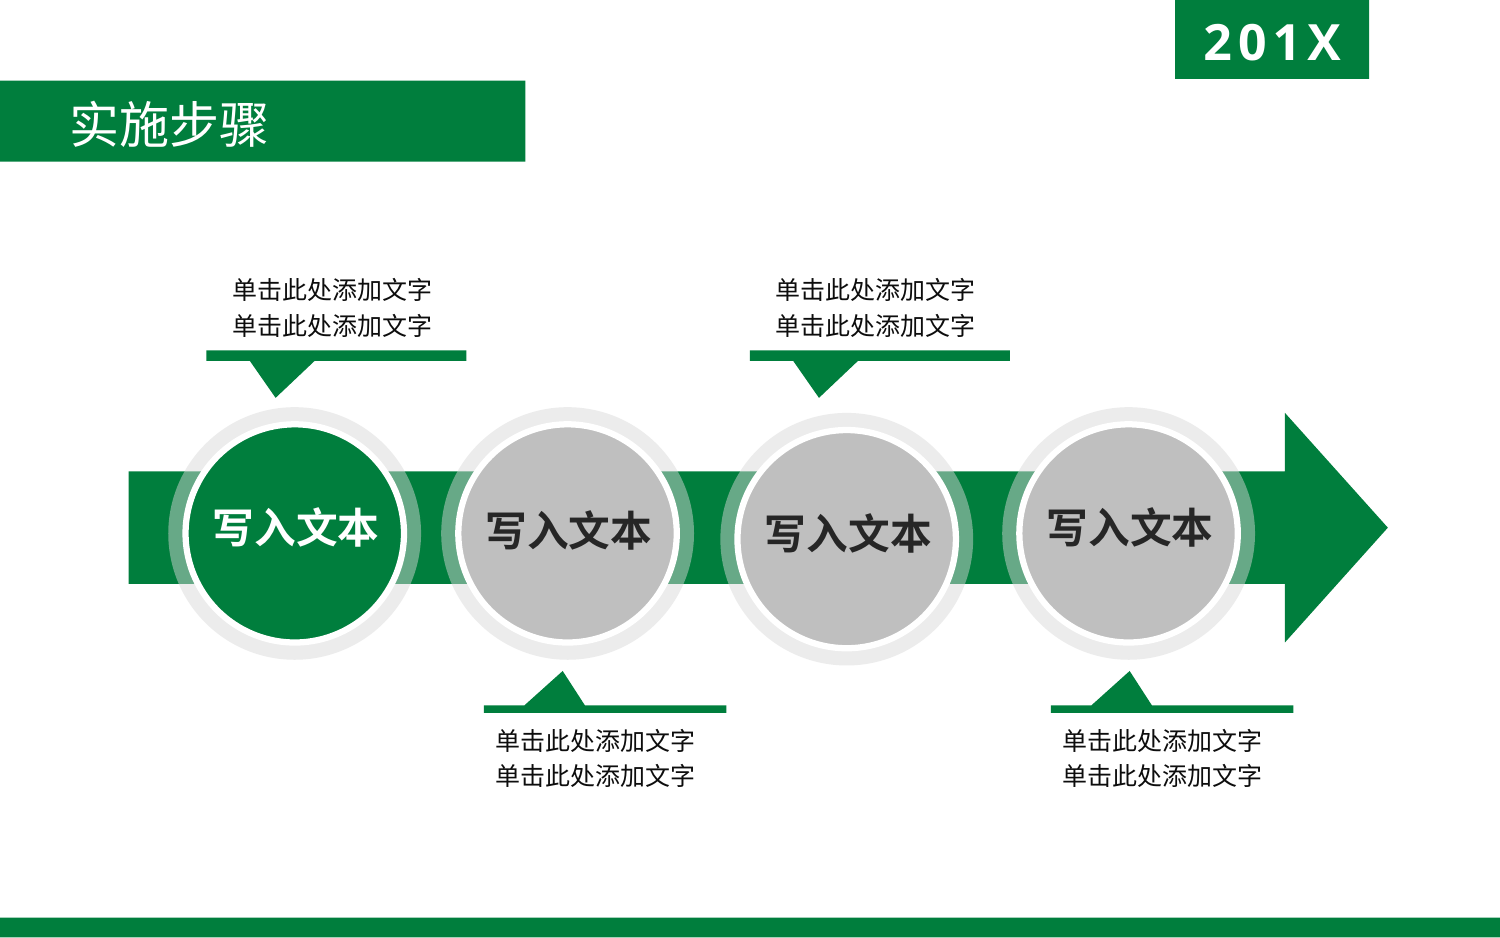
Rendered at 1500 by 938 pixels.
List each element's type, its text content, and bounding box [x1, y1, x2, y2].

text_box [990, 406, 1270, 660]
text_box 单击此处添加文字 单击此处添加文字 [760, 261, 1003, 348]
text_box [481, 668, 729, 716]
text_box [0, 916, 1500, 938]
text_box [437, 406, 709, 660]
text_box [1048, 668, 1296, 716]
text_box 实施步骤 [54, 85, 285, 161]
text_box 201X [1188, 3, 1356, 78]
text_box [0, 79, 528, 164]
text_box [204, 348, 469, 400]
text_box 单击此处添加文字 单击此处添加文字 [217, 261, 460, 348]
text_box [1173, 0, 1371, 81]
text_box [747, 348, 1012, 400]
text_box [156, 406, 436, 660]
text_box [128, 471, 151, 584]
text_box 单击此处添加文字 单击此处添加文字 [480, 711, 723, 799]
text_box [708, 412, 988, 666]
text_box [1275, 412, 1388, 643]
text_box 单击此处添加文字 单击此处添加文字 [1047, 711, 1290, 799]
